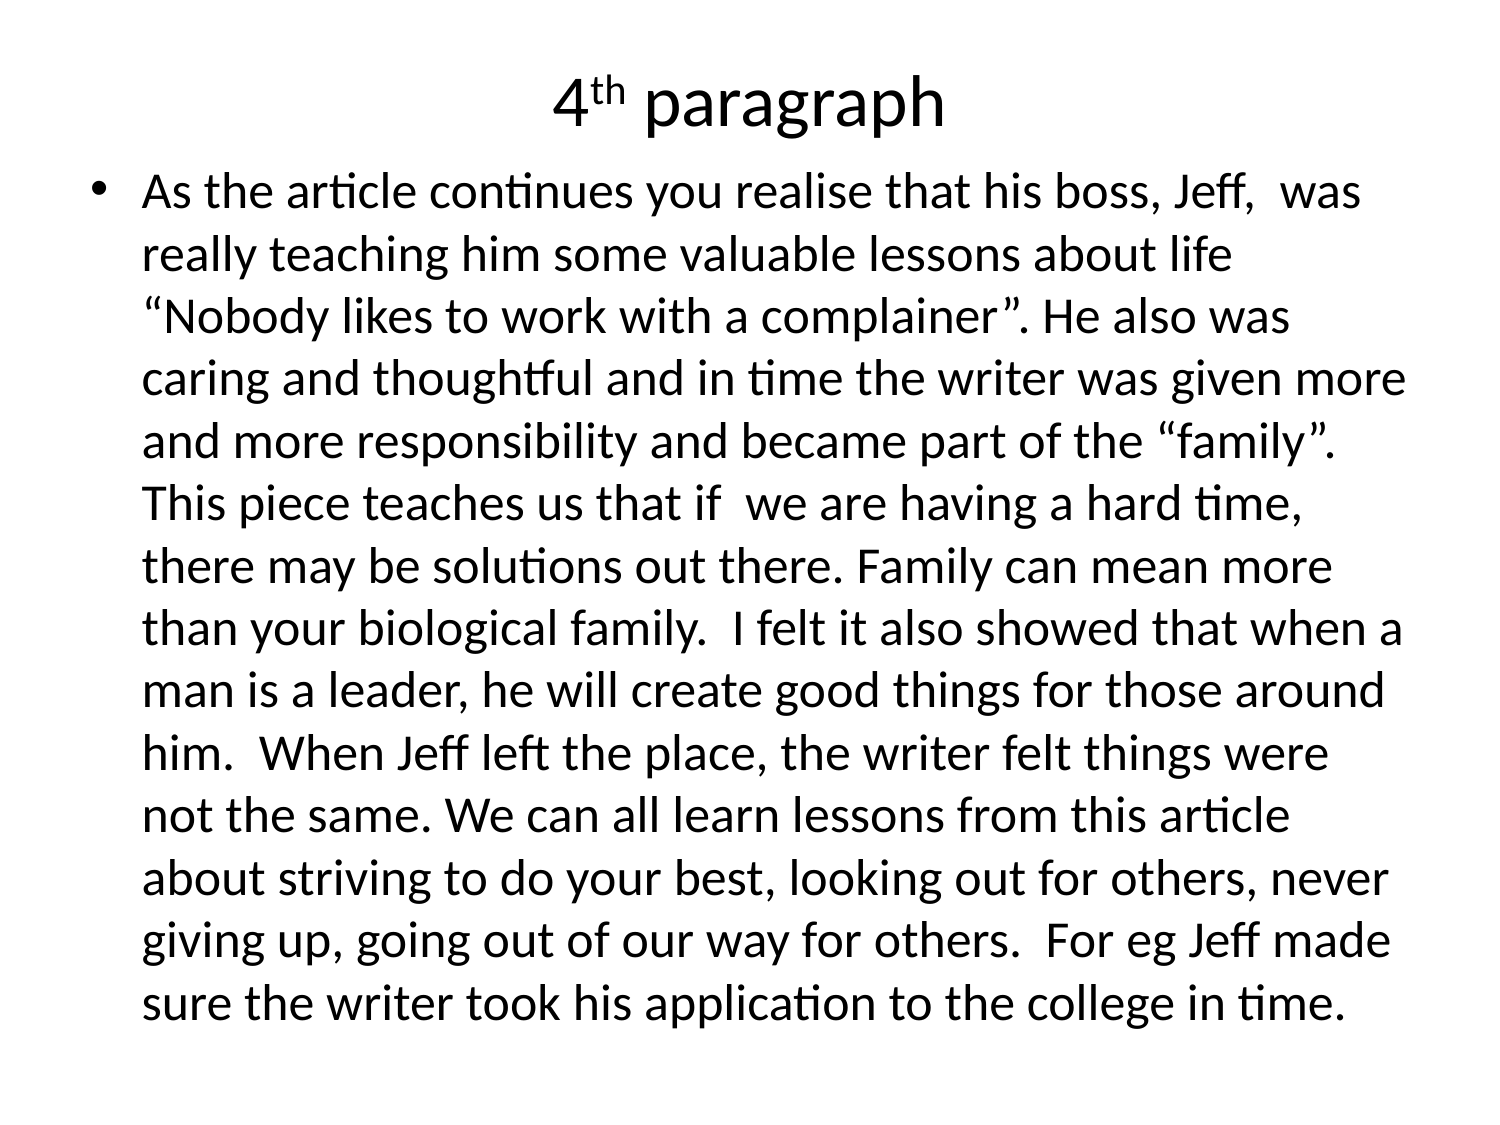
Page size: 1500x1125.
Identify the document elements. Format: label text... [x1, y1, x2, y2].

list As the article continues you realise that his boss, Jeff, was really teaching him some valuable lessons about life “Nobody likes to work with a complainer”. He also was caring and thoughtful and in time the writer was given more and more responsibility and became part of the “family”. This piece teaches us that if we are having a hard time, there may be solutions out there. Family can mean more than your biological family. I felt it also showed that when a man is a leader, he will create good things for those around him. When Jeff left the place, the writer felt things were not the same. We can all learn lessons from this article about striving to do your best, looking out for others, never giving up, going out of our way for others. For eg Jeff made sure the writer took his application to the college in time. [75, 149, 1425, 1071]
title 4th paragraph [75, 45, 1425, 149]
